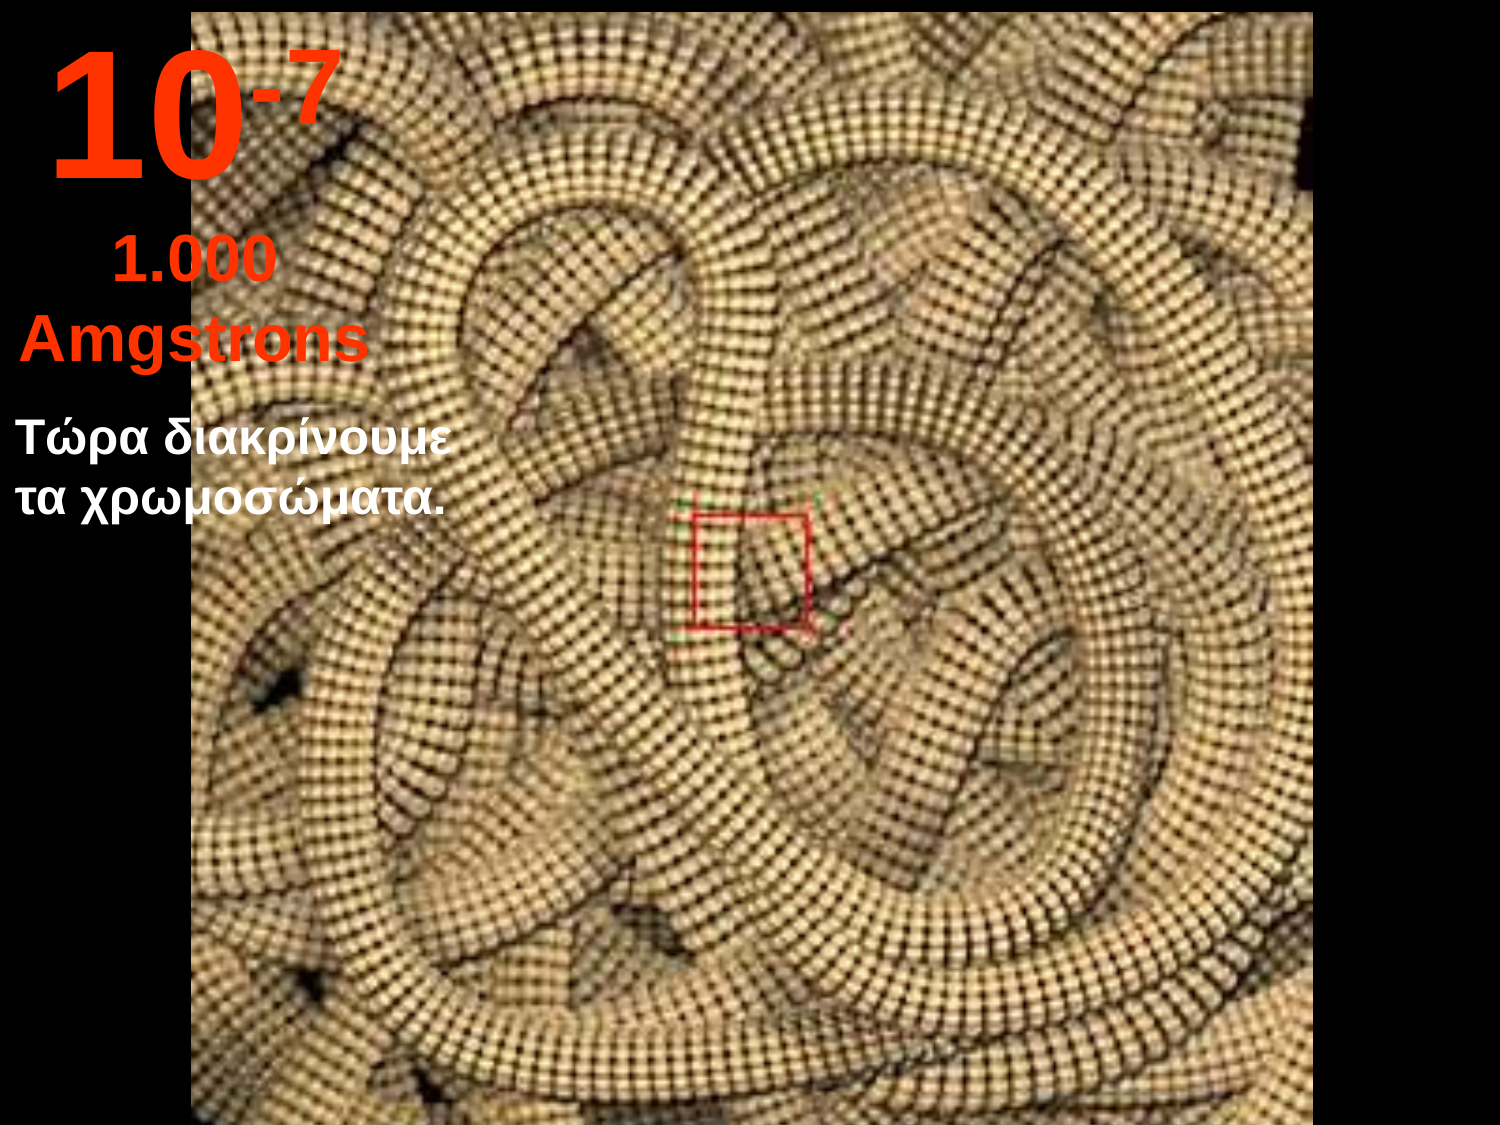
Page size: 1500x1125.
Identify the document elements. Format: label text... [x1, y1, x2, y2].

picture [190, 12, 1313, 1125]
text_box 10-7 1.000 Amgstrons [2, 0, 388, 382]
text_box Τώρα διακρίνουμε τα χρωμοσώματα. [0, 397, 185, 532]
